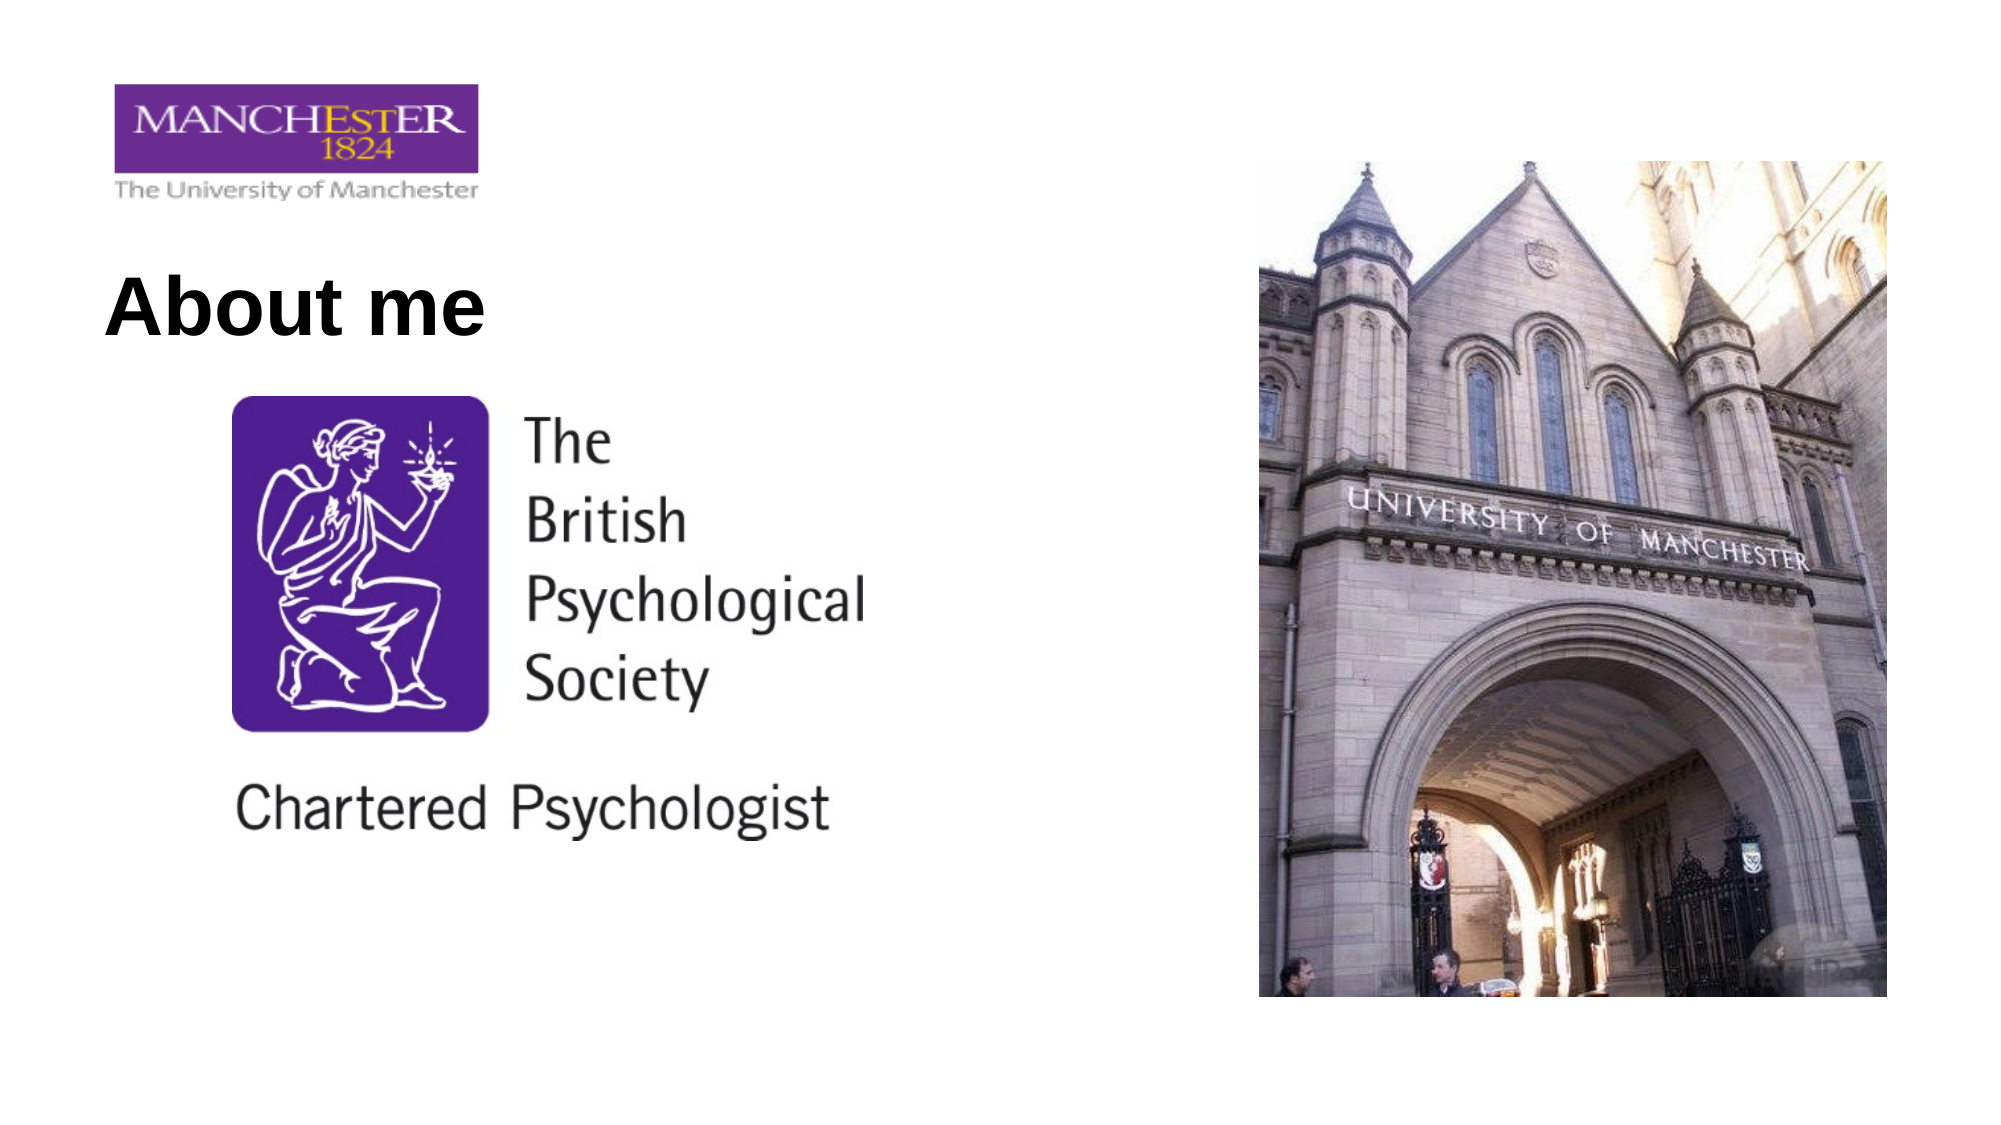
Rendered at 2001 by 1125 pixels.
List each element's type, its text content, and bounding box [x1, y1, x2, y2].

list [1259, 160, 1888, 997]
title About me [88, 207, 1254, 396]
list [231, 396, 864, 842]
